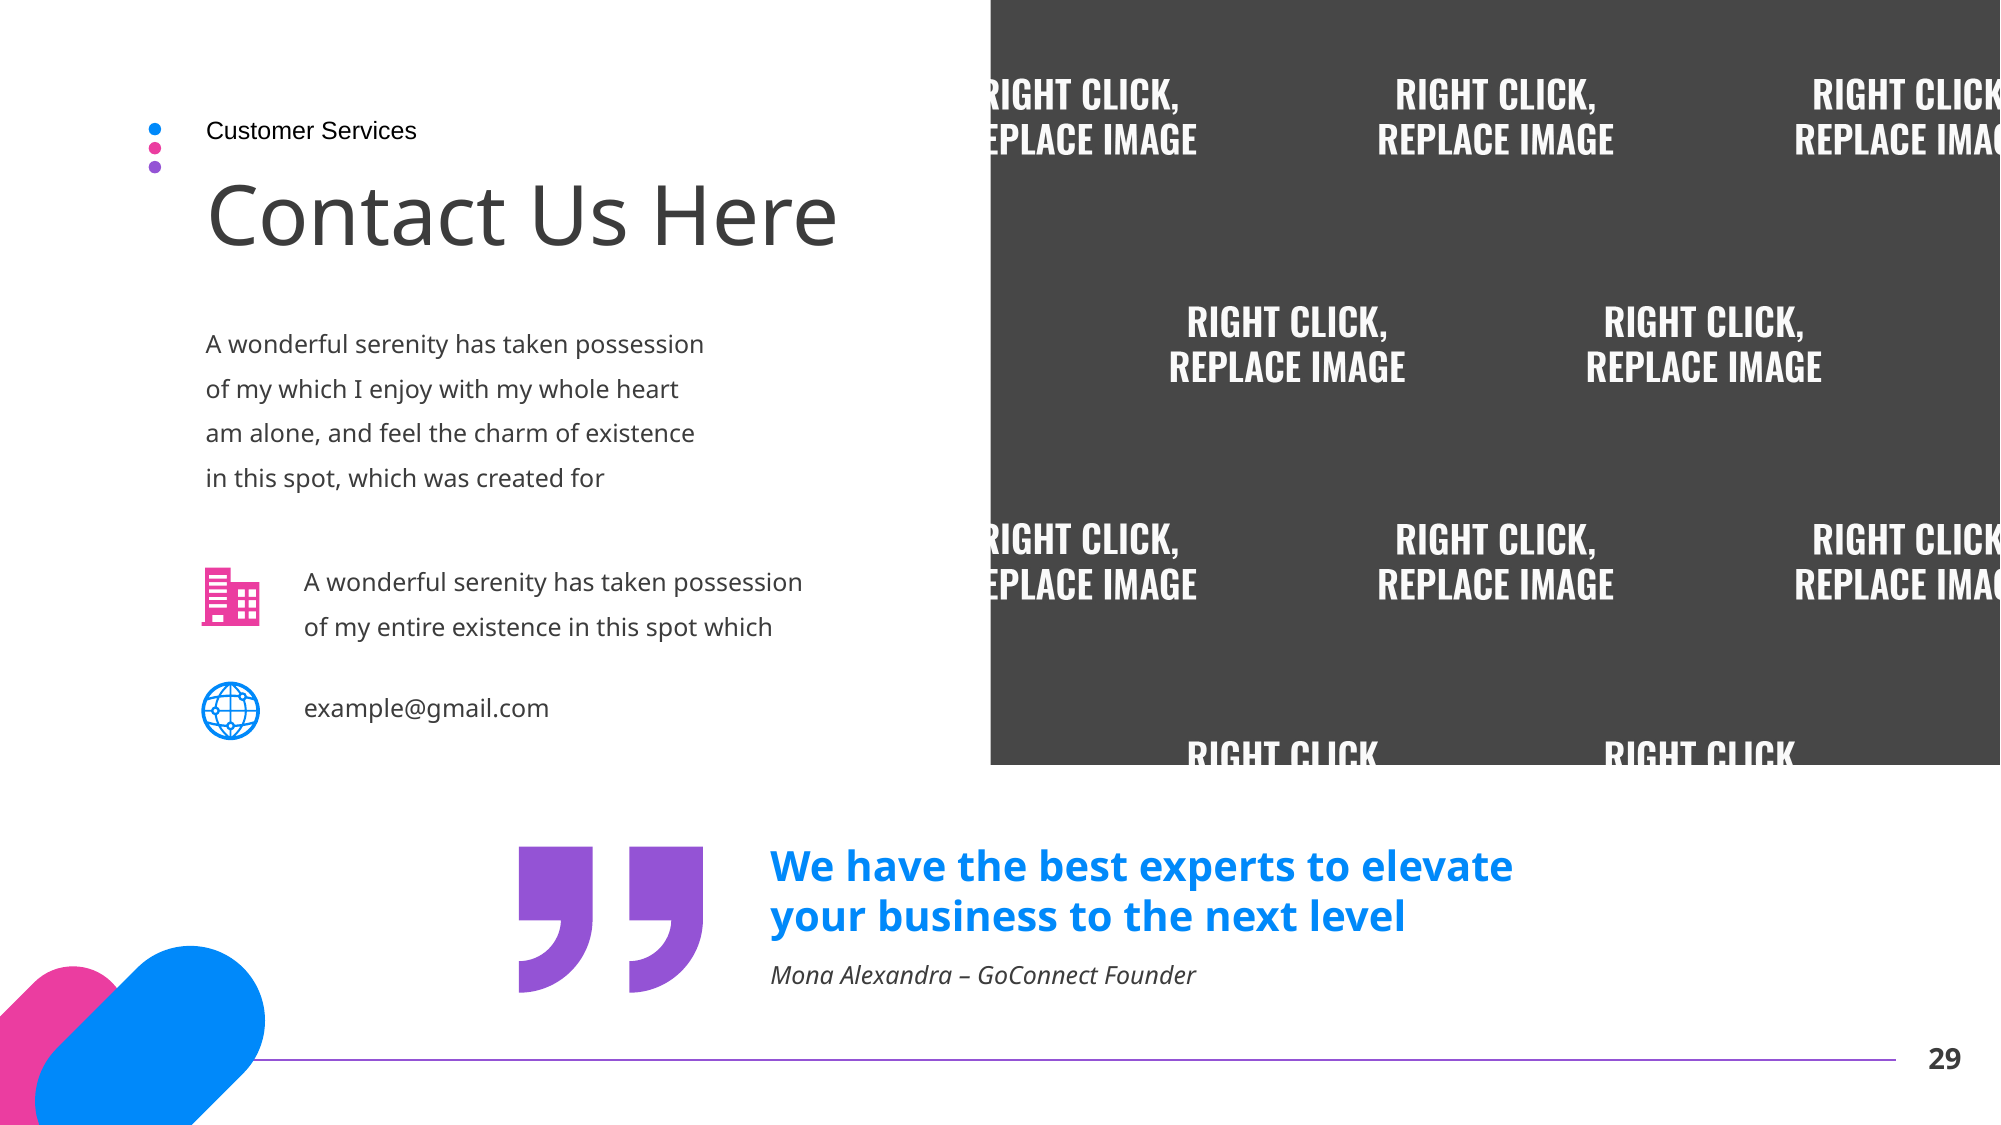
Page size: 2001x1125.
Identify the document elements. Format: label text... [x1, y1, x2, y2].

picture [990, 0, 2000, 765]
title Contact Us Here [191, 154, 990, 270]
text_box A wonderful serenity has taken possession of my entire existence in this spot which [289, 544, 822, 650]
text_box [201, 681, 260, 741]
text_box Mona Alexandra – GoConnect Founder [755, 936, 1317, 997]
text_box [201, 567, 260, 626]
text_box A wonderful serenity has taken possession of my which I enjoy with my whole heart am alone, and feel the charm of existence in this spot, which was created for [190, 305, 723, 501]
slide_number 29 [1883, 1034, 1977, 1086]
text_box We have the best experts to elevate your business to the next level [755, 832, 1544, 948]
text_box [518, 846, 703, 993]
subtitle Customer Services [191, 107, 990, 153]
text_box example@gmail.com [289, 685, 620, 731]
